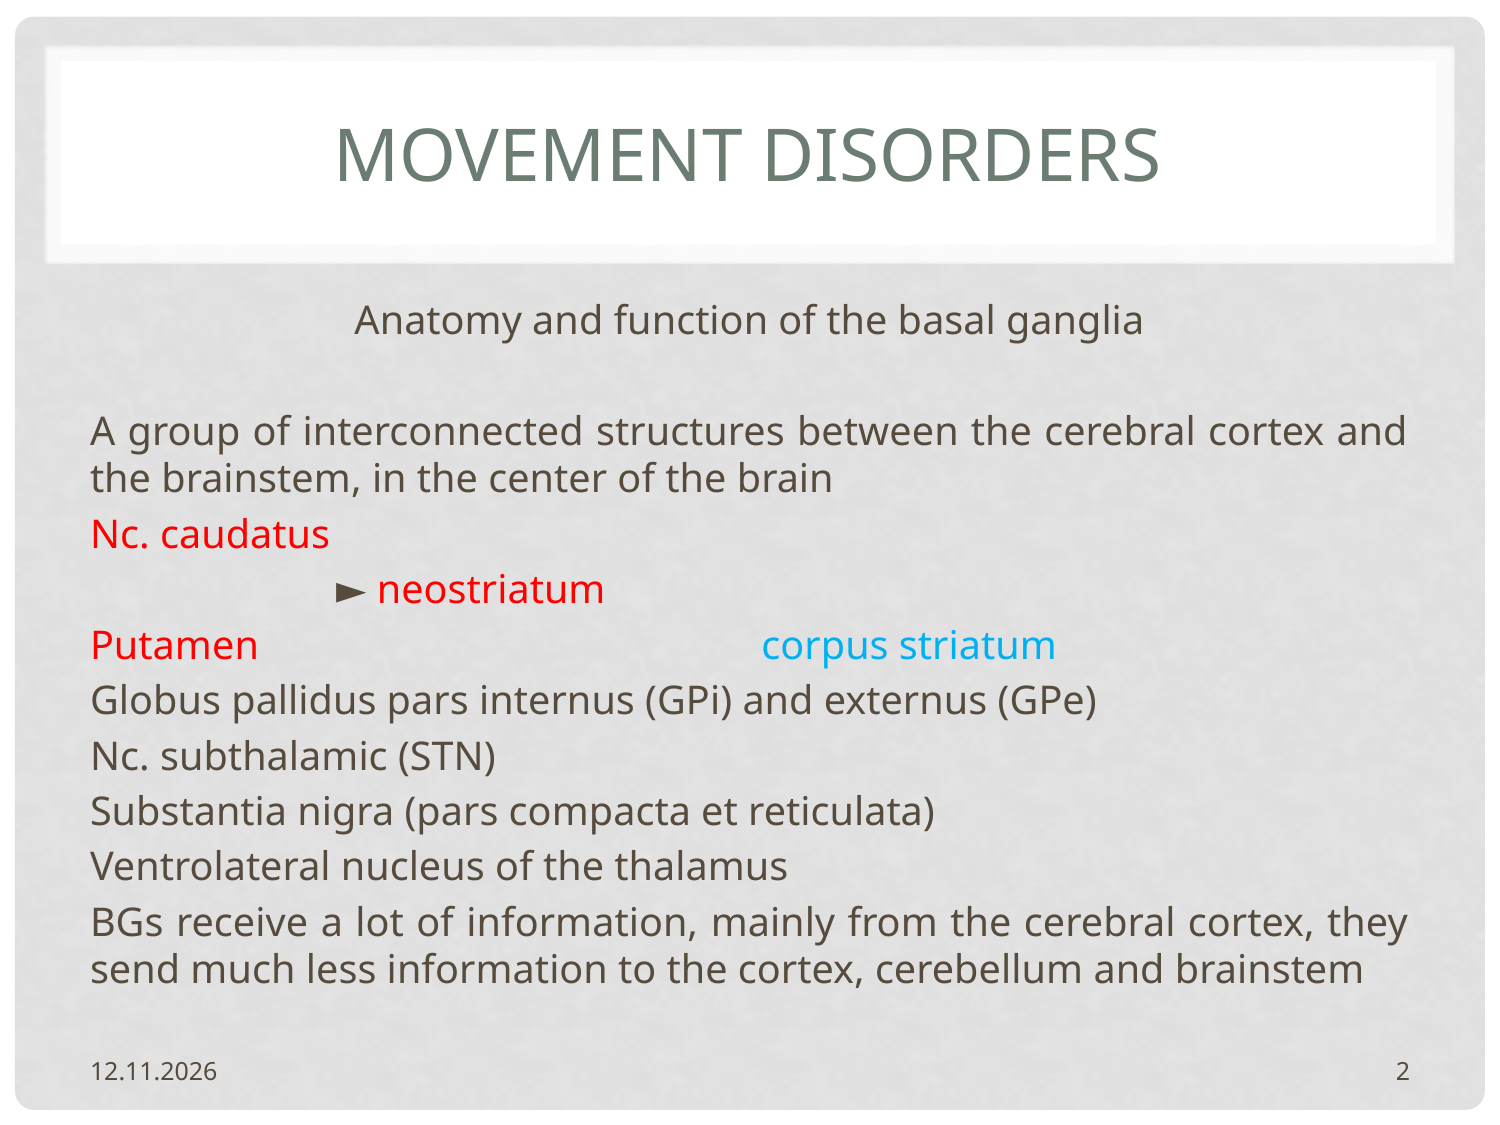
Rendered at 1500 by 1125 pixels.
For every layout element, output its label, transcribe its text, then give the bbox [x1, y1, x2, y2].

list Anatomy and function of the basal ganglia A group of interconnected structures between the cerebral cortex and the brainstem, in the center of the brain Nc. caudatus ► neostriatum Putamen corpus striatum Globus pallidus pars internus (GPi) and externus (GPe) Nc. subthalamic (STN) Substantia nigra (pars compacta et reticulata) Ventrolateral nucleus of the thalamus BGs receive a lot of information, mainly from the cerebral cortex, they send much less information to the cortex, cerebellum and brainstem [75, 287, 1425, 1043]
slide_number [75, 1042, 425, 1103]
title Movement disorders [69, 66, 1425, 238]
slide_number 2 [1074, 1042, 1425, 1103]
